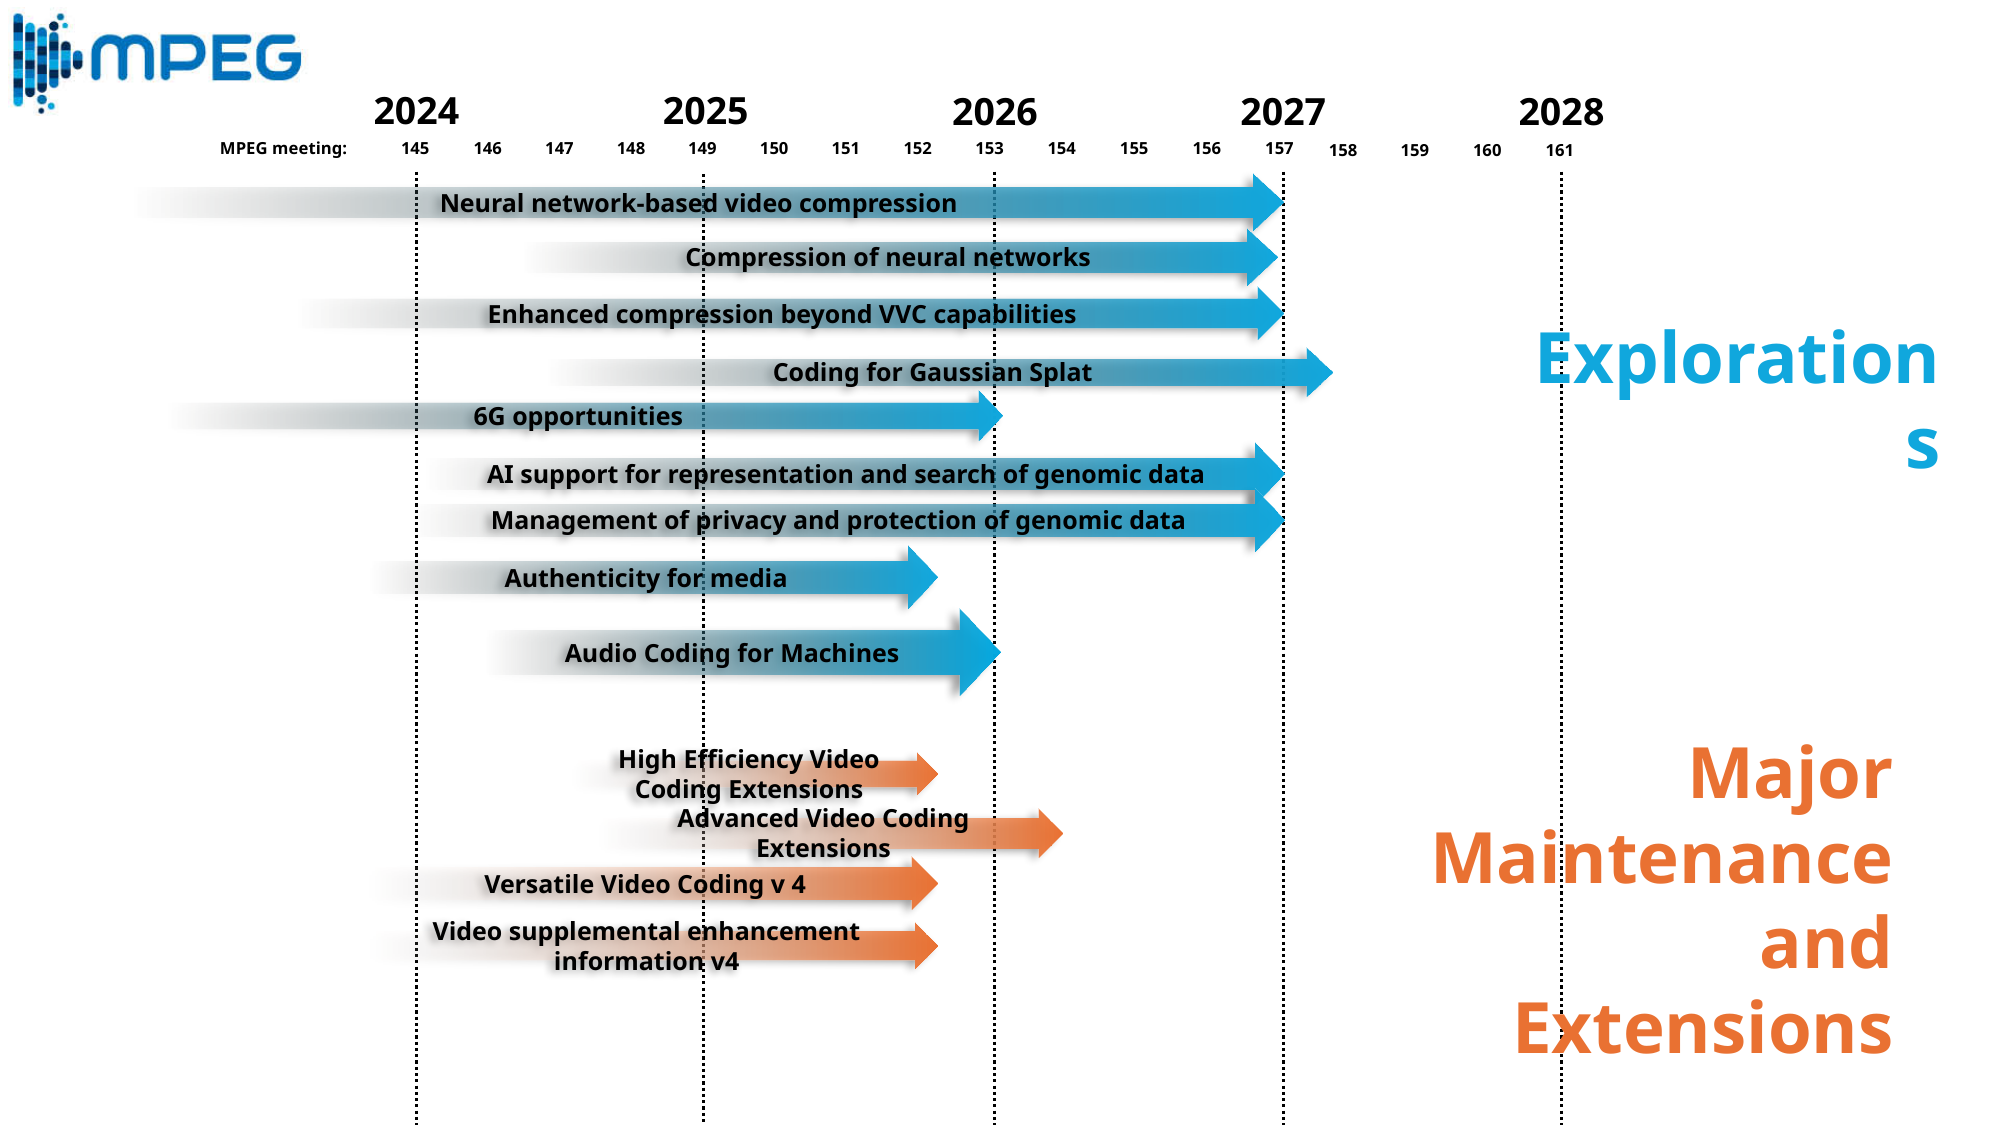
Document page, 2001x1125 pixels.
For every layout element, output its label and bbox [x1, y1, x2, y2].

text_box [130, 173, 1954, 993]
text_box [205, 80, 1614, 173]
picture [0, 0, 319, 128]
text_box [205, 993, 1614, 1125]
